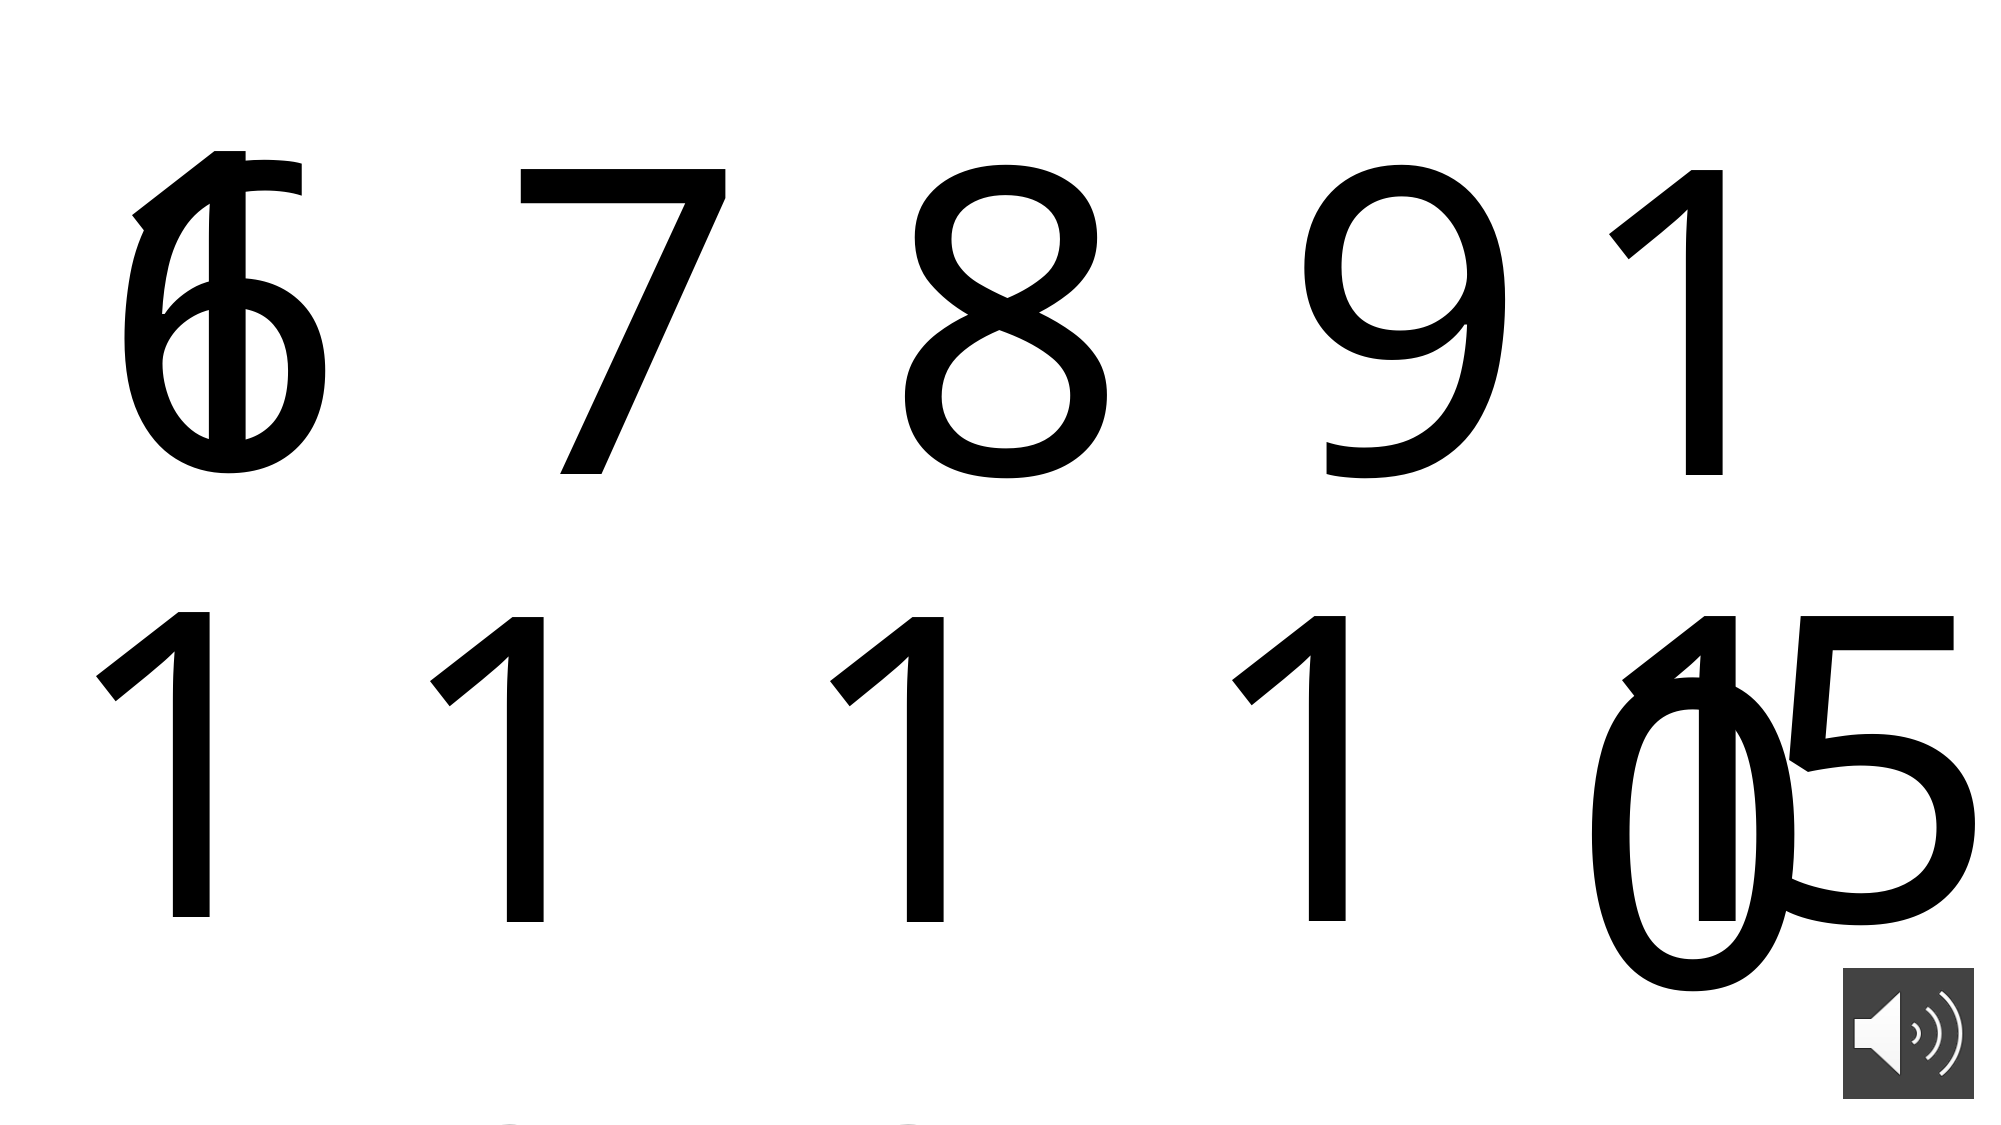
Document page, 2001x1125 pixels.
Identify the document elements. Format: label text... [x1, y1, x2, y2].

text_box 7 [487, 40, 667, 488]
text_box 10 [1556, 40, 1996, 1081]
text_box 8 [869, 40, 1119, 487]
text_box 15 [1569, 487, 2000, 1015]
text_box 9 [1268, 40, 1556, 487]
title 6 [41, 0, 406, 488]
text_box 12 [378, 488, 755, 1125]
text_box 11 [0, 447, 402, 1018]
text_box 13 [777, 487, 1179, 1125]
text_box 14 [1179, 487, 1557, 1125]
picture [1841, 966, 1976, 1101]
